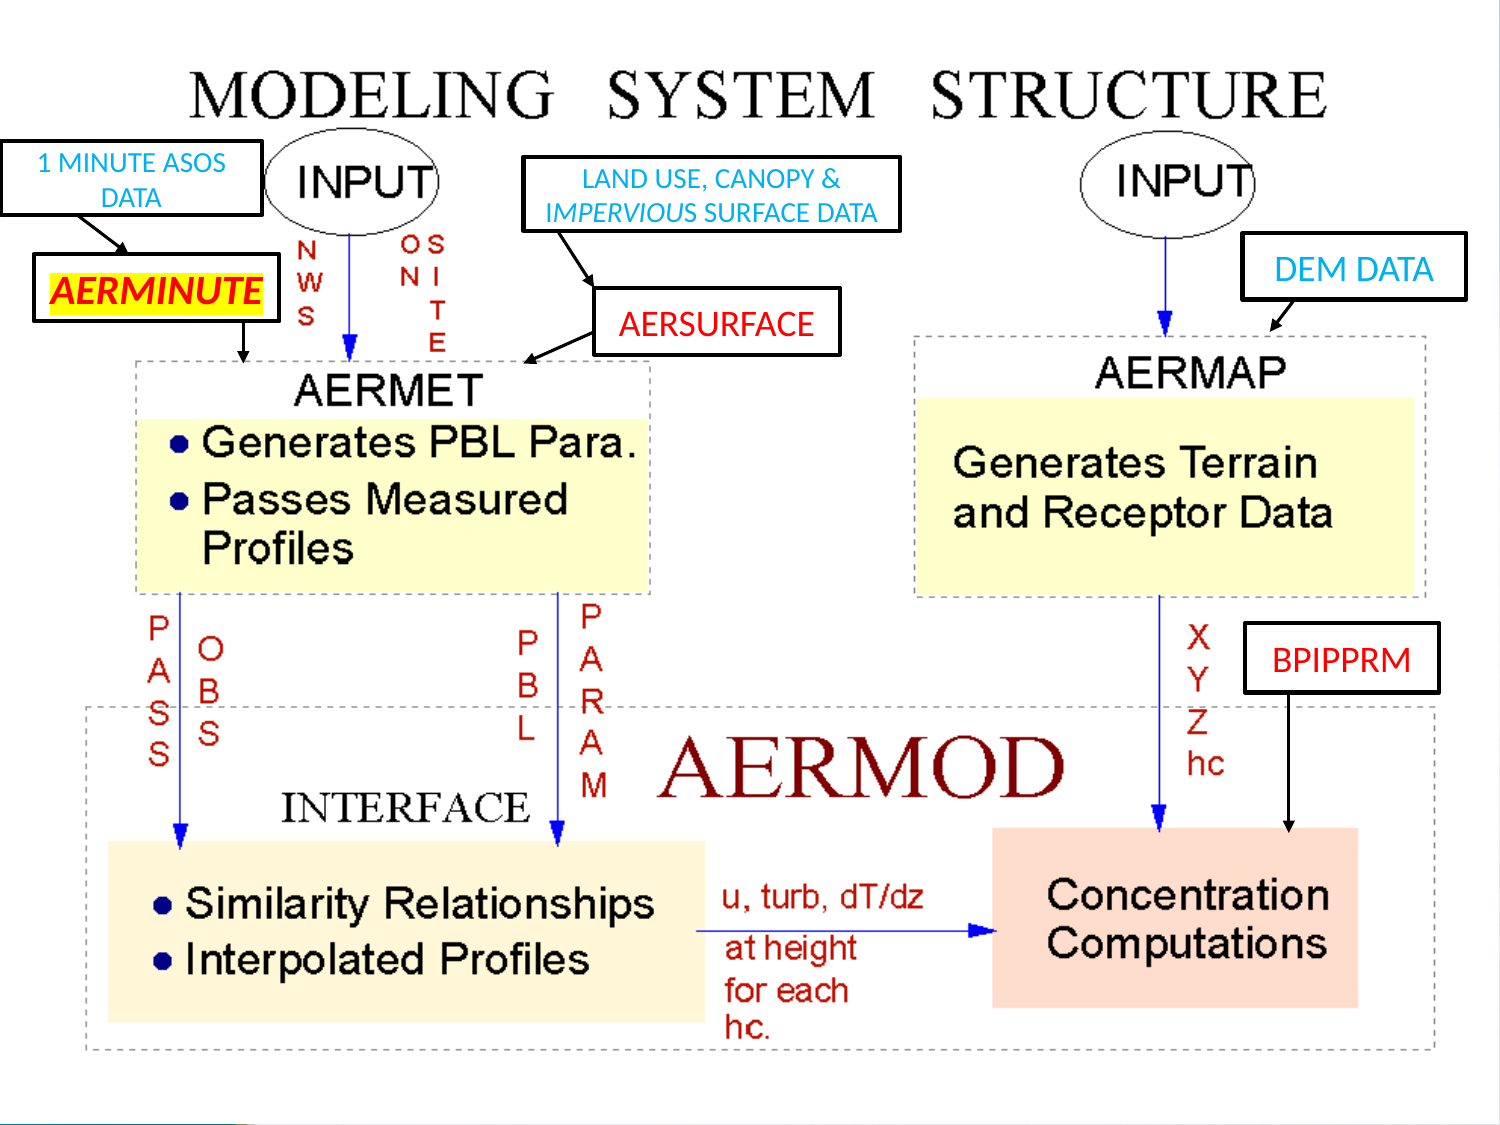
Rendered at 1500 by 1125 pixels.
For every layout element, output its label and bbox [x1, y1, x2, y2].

picture [0, 0, 1500, 1125]
text_box [523, 331, 595, 364]
text_box [77, 214, 130, 255]
text_box [558, 232, 595, 288]
text_box [1269, 298, 1295, 333]
